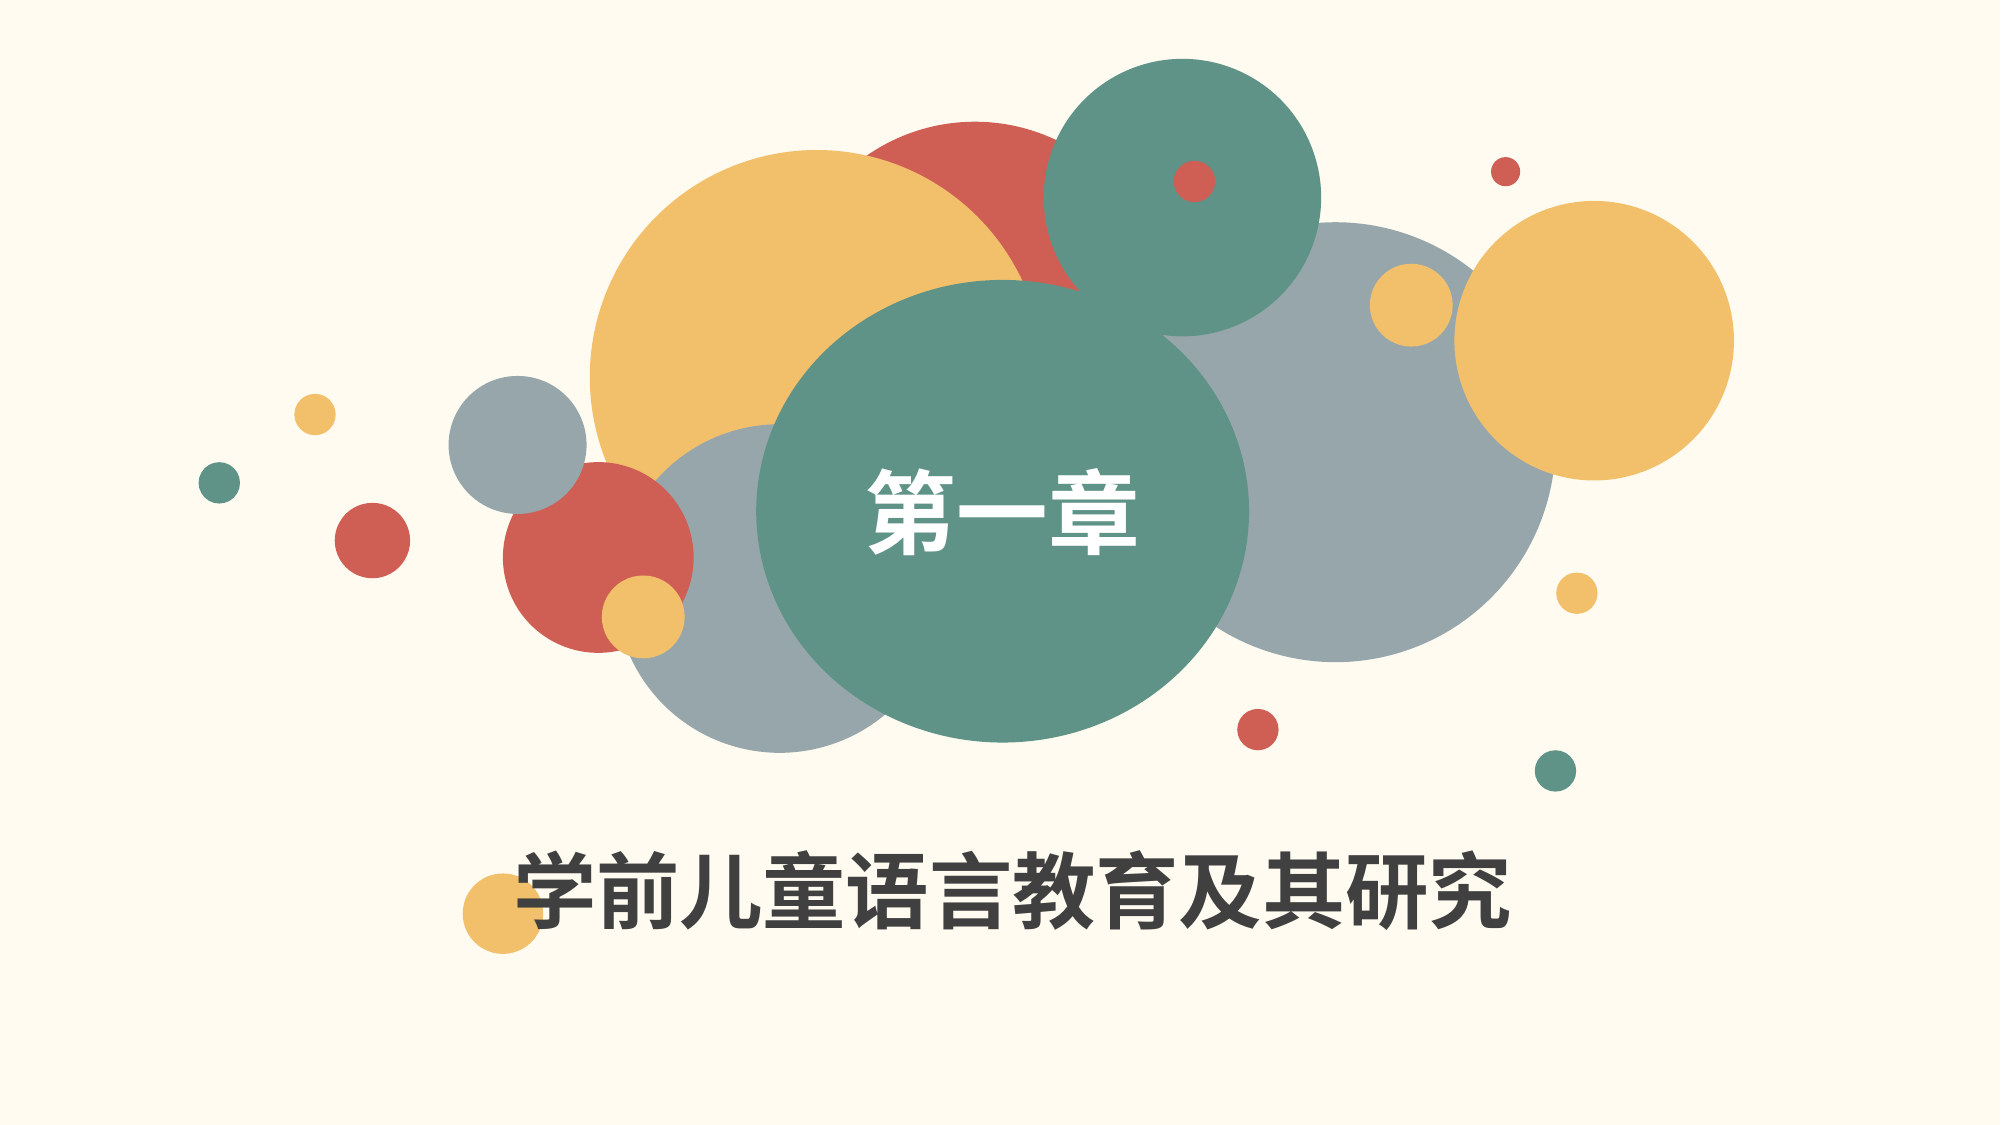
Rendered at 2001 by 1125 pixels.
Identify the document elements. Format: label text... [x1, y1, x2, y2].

text_box [478, 947, 528, 955]
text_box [198, 58, 1734, 792]
text_box 学前儿童语言教育及其研究 [305, 792, 1700, 947]
